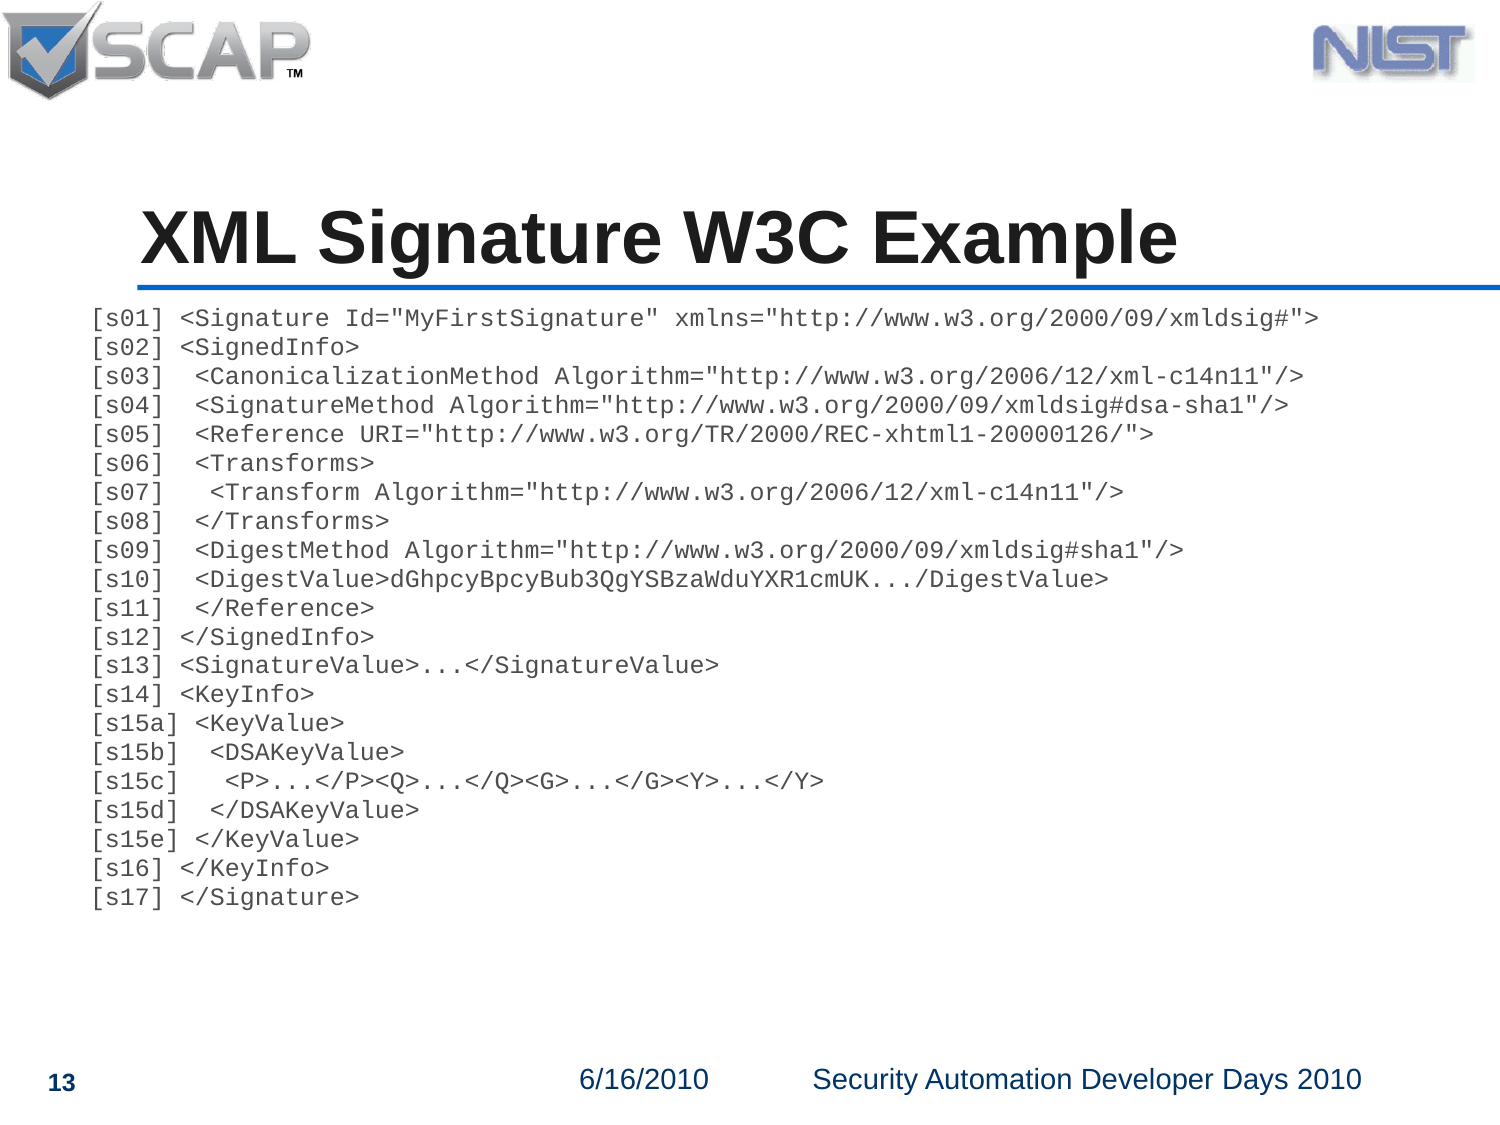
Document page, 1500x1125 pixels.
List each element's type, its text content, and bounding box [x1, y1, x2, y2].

title XML Signature W3C Example [124, 99, 1426, 288]
slide_number 13 [13, 1023, 111, 1105]
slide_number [374, 1038, 725, 1104]
list [s01] <Signature Id="MyFirstSignature" xmlns="http://www.w3.org/2000/09/xmldsig#"> [s02] <SignedInfo> [s03] <CanonicalizationMethod Algorithm="http://www.w3.org/2006/12/xml-c14n11"/> [s04] <SignatureMethod Algorithm="http://www.w3.org/2000/09/xmldsig#dsa-sha1"/> [s05] <Reference URI="http://www.w3.org/TR/2000/REC-xhtml1-20000126/"> [s06] <Transforms> [s07] <Transform Algorithm="http://www.w3.org/2006/12/xml-c14n11"/> [s08] </Transforms> [s09] <DigestMethod Algorithm="http://www.w3.org/2000/09/xmldsig#sha1"/> [s10] <DigestValue>dGhpcyBpcyBub3QgYSBzaWduYXR1cmUK.../DigestValue> [s11] </Reference> [s12] </SignedInfo> [s13] <SignatureValue>...</SignatureValue> [s14] <KeyInfo> [s15a] <KeyValue> [s15b] <DSAKeyValue> [s15c] <P>...</P><Q>...</Q><G>...</G><Y>...</Y> [s15d] </DSAKeyValue> [s15e] </KeyValue> [s16] </KeyInfo> [s17] </Signature> [74, 299, 1463, 1038]
picture [1312, 24, 1475, 83]
footer Security Automation Developer Days 2010 [749, 1038, 1426, 1104]
picture [0, 0, 313, 103]
